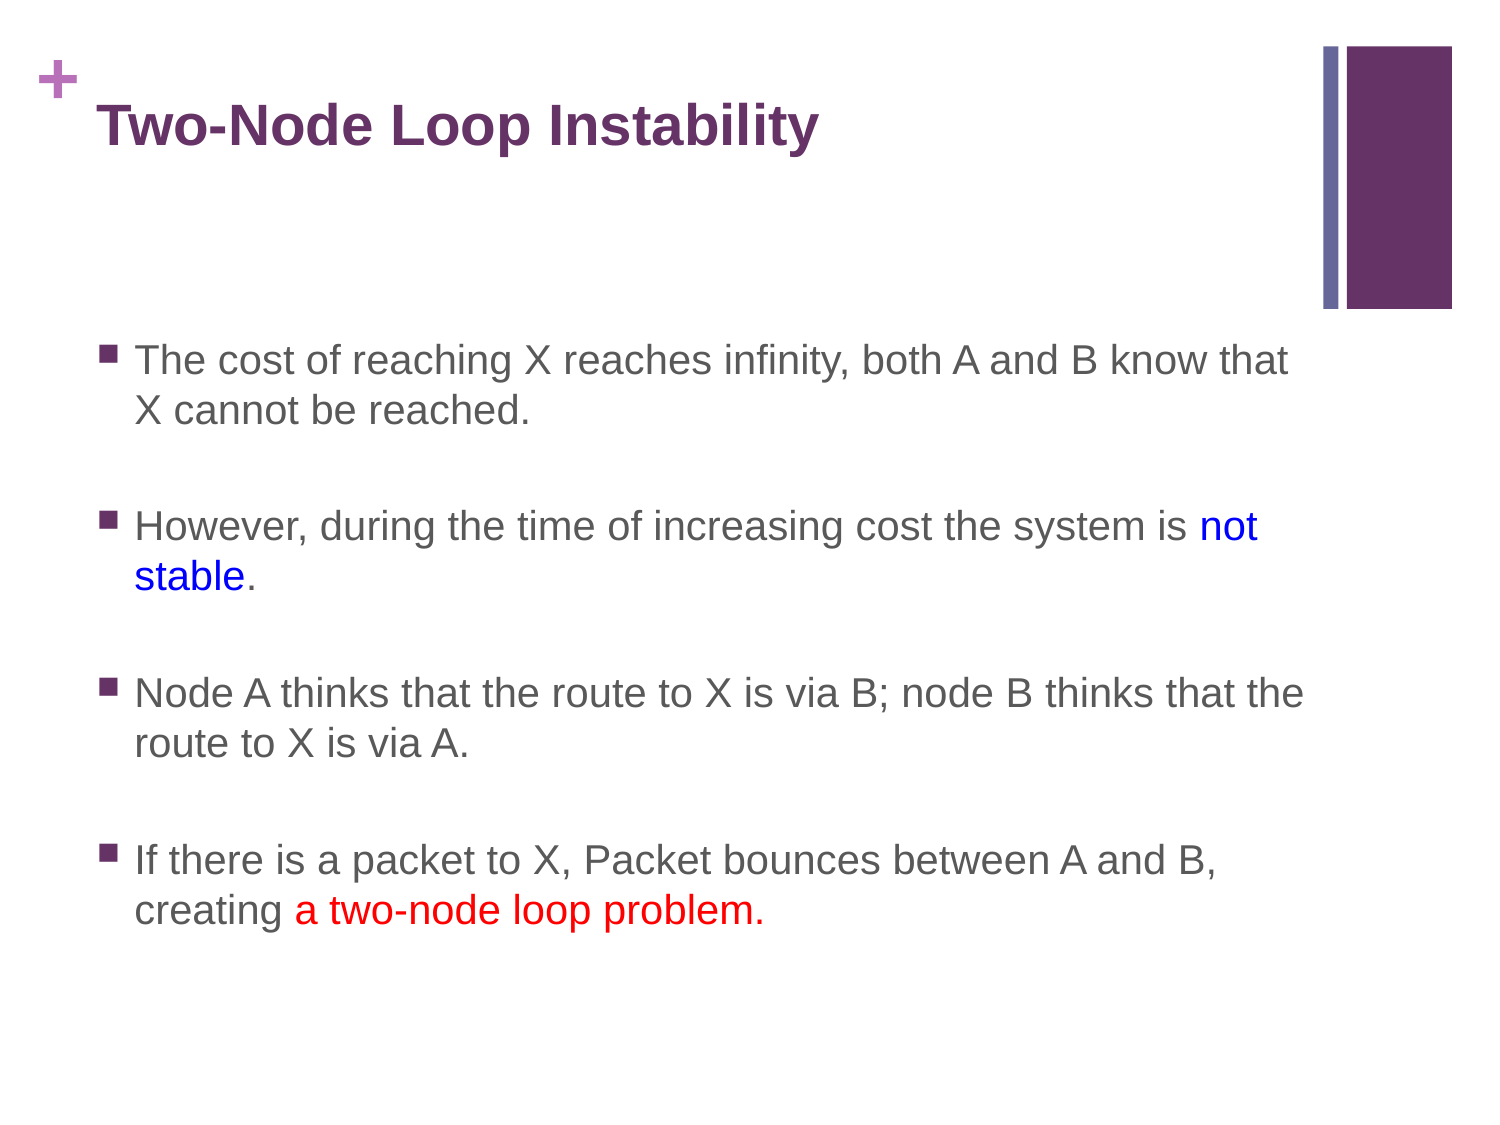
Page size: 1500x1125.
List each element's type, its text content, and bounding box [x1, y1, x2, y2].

title Two-Node Loop Instability [81, 79, 1322, 263]
list The cost of reaching X reaches infinity, both A and B know that X cannot be reached. However, during the time of increasing cost the system is not stable. Node A thinks that the route to X is via B; node B thinks that the route to X is via A. If there is a packet to X, Packet bounces between A and B, creating a two-node loop problem. [81, 324, 1322, 1005]
